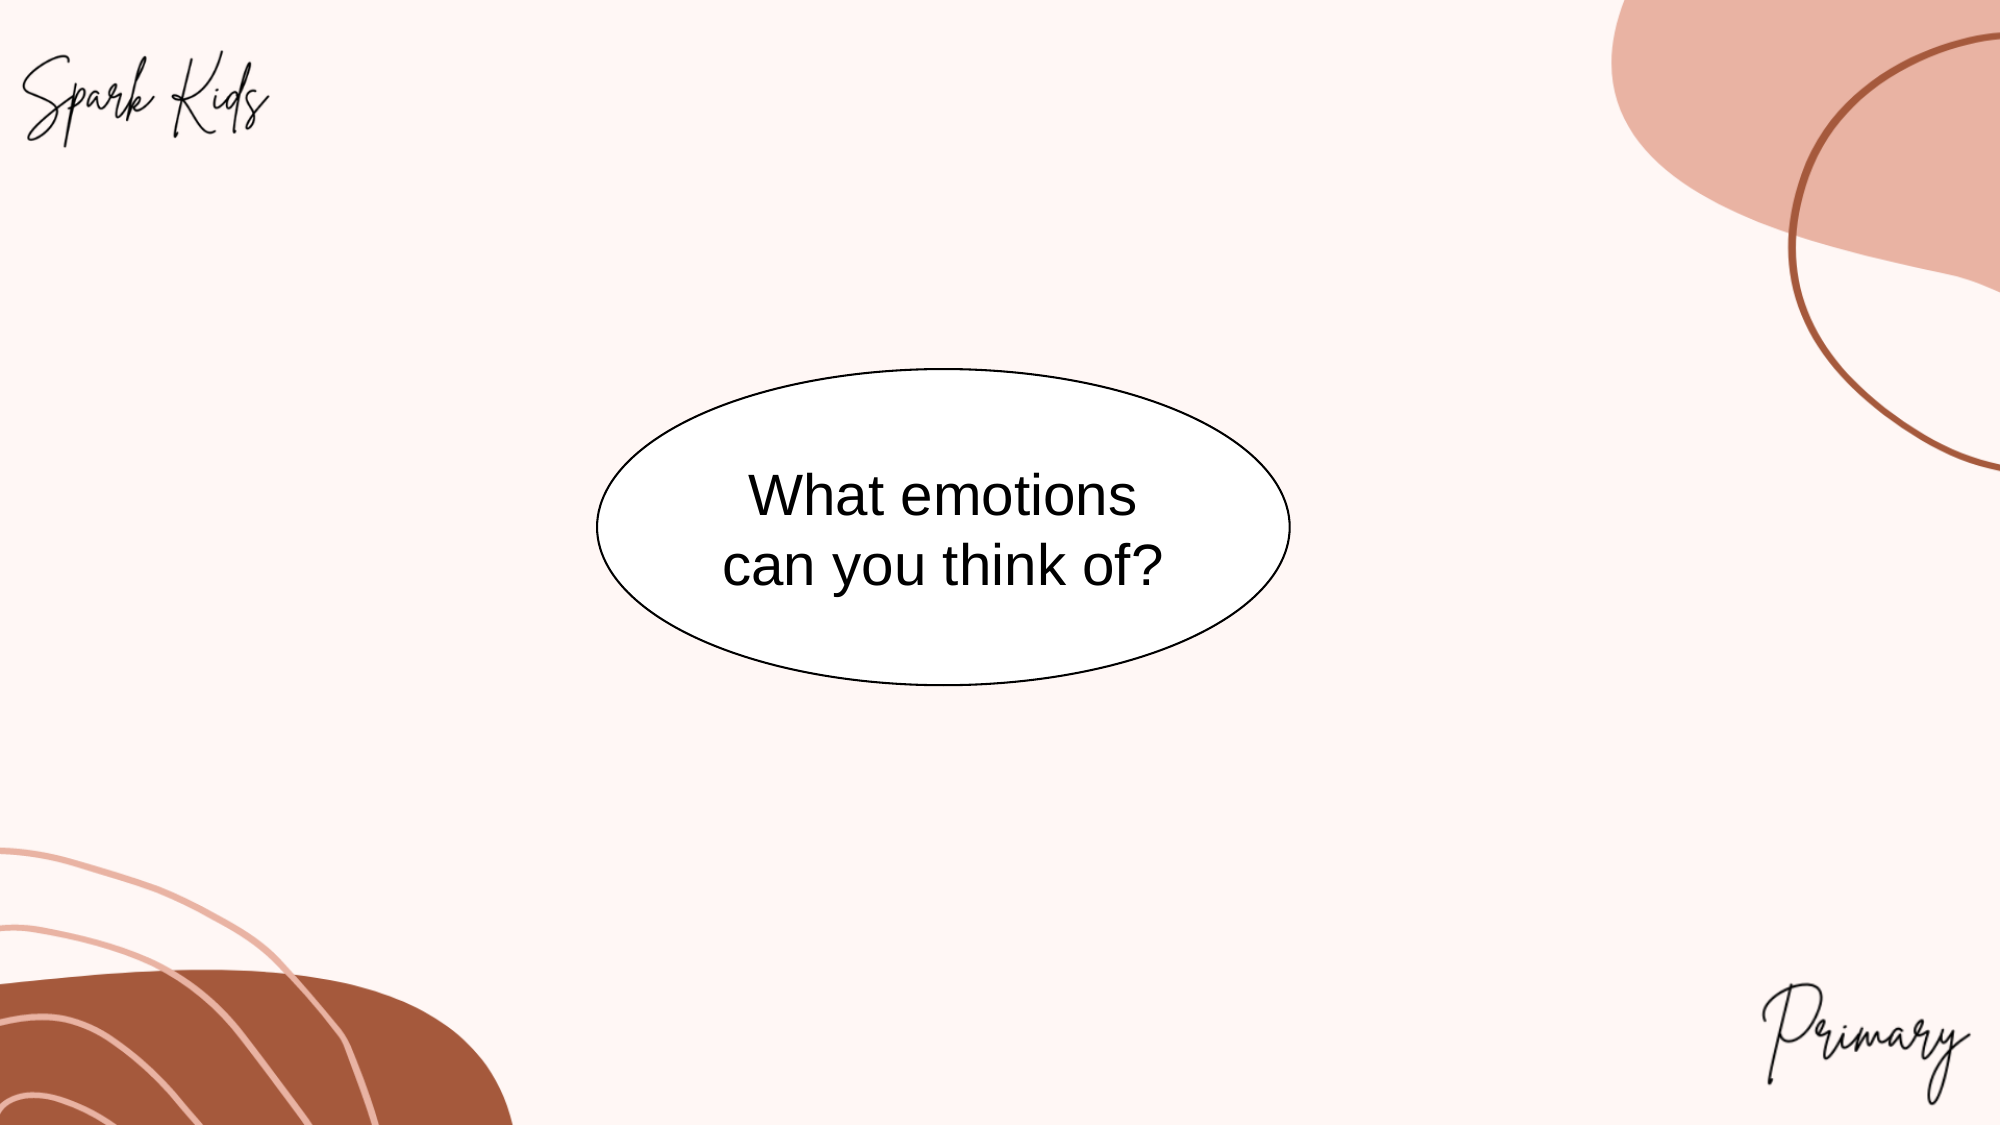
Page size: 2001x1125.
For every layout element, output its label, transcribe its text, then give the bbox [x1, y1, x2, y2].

text_box What emotions can you think of? [597, 369, 1290, 686]
picture [0, 0, 2000, 1125]
